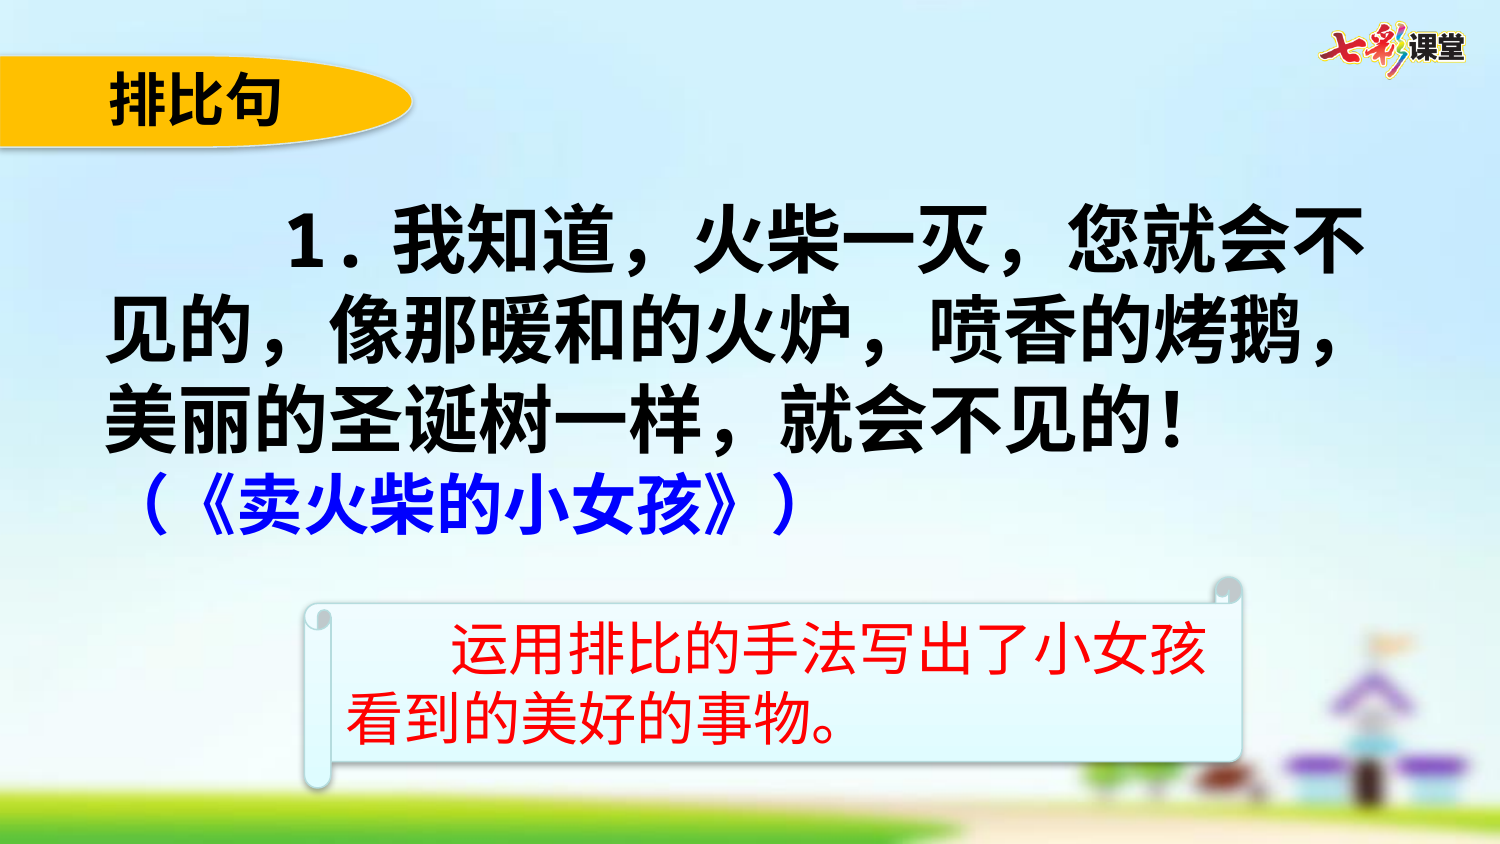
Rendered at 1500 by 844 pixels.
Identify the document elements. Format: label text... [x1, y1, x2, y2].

picture [0, 0, 1500, 844]
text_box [0, 55, 413, 148]
text_box 运用排比的手法写出了小女孩看到的美好的事物。 [303, 576, 1243, 789]
text_box 1.我知道，火柴一灭，您就会不见的，像那暖和的火炉，喷香的烤鹅，美丽的圣诞树一样，就会不见的！ （《卖火柴的小女孩》） [88, 185, 1408, 551]
